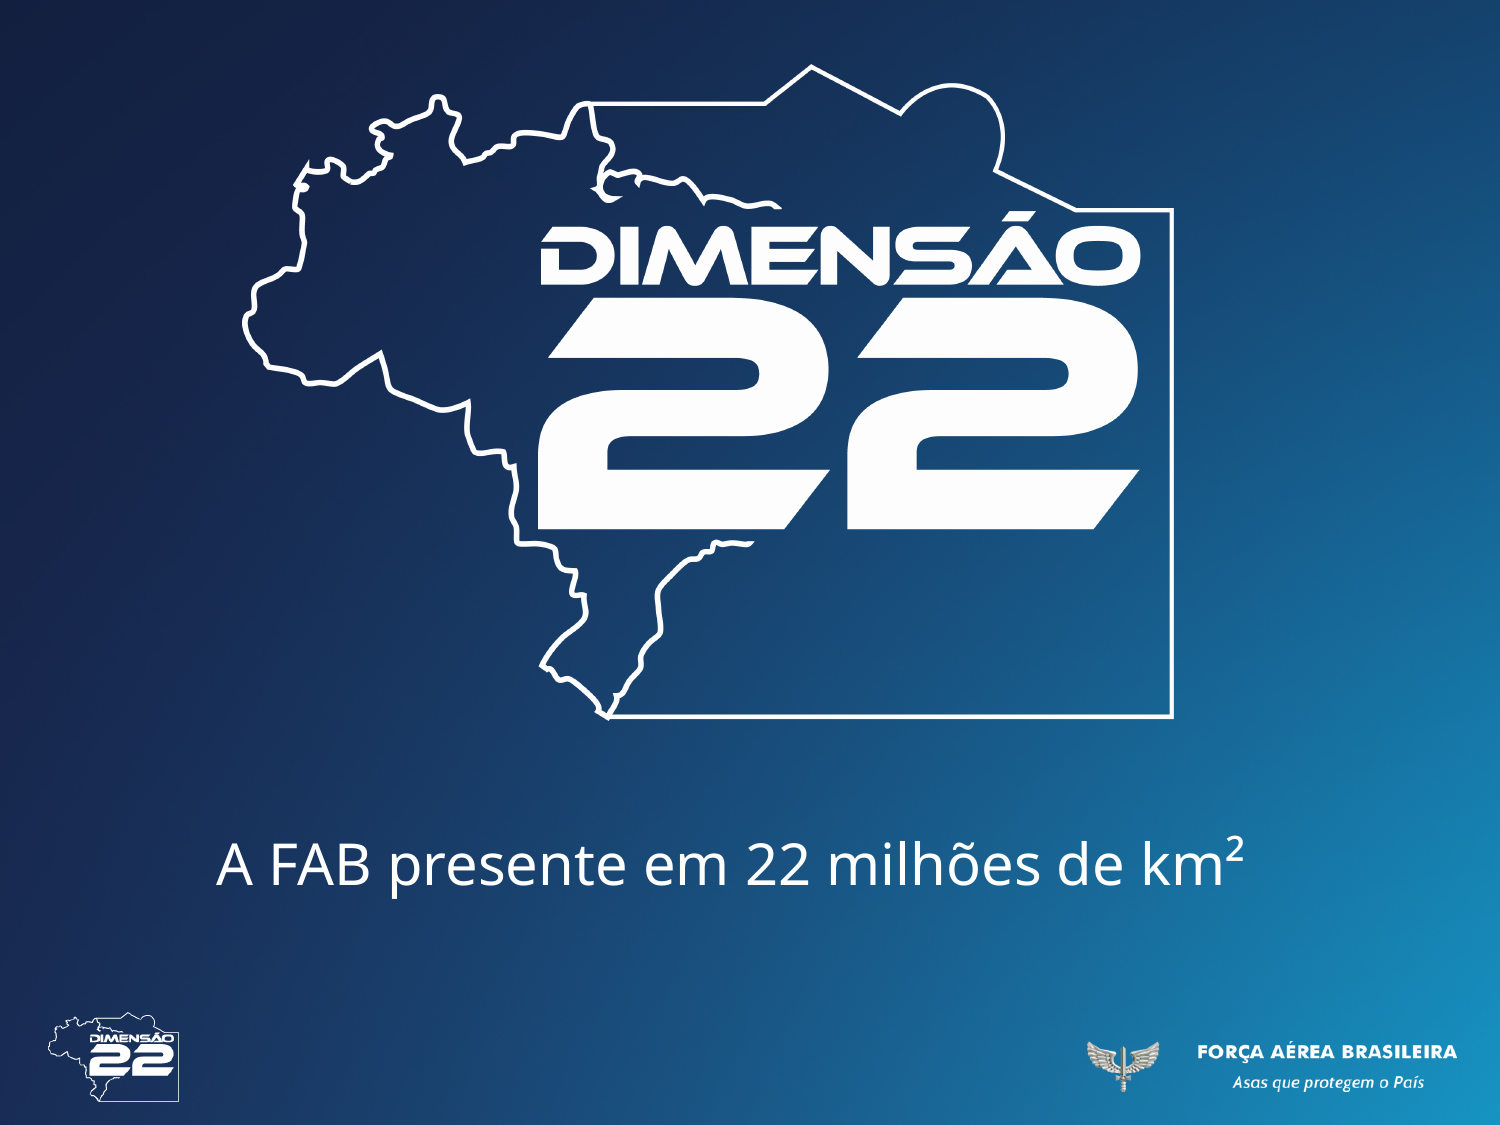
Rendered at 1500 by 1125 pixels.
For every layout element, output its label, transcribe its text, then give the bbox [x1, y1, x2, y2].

subtitle A FAB presente em 22 milhões de km² [178, 820, 1285, 959]
picture [0, 0, 1500, 1125]
